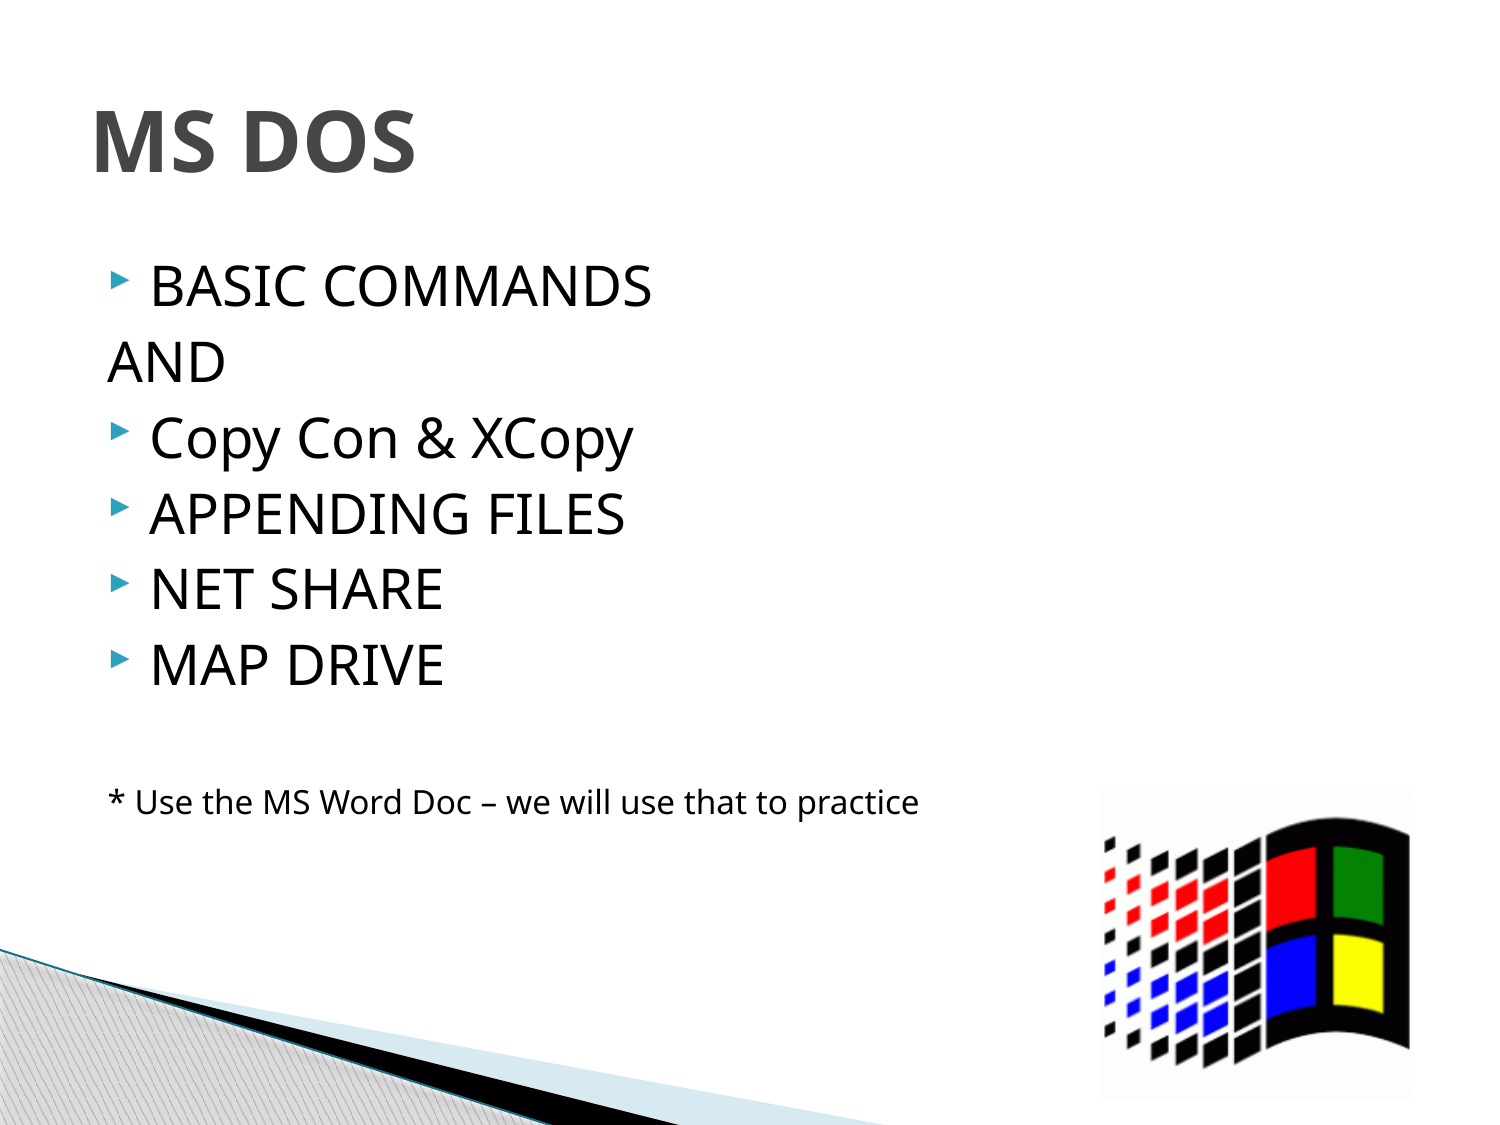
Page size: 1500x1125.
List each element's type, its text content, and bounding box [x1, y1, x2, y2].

list BASIC COMMANDS AND Copy Con & XCopy APPENDING FILES NET SHARE MAP DRIVE * Use the MS Word Doc – we will use that to practice [75, 243, 1425, 986]
title MS DOS [75, 45, 1425, 233]
picture [1099, 787, 1413, 1101]
